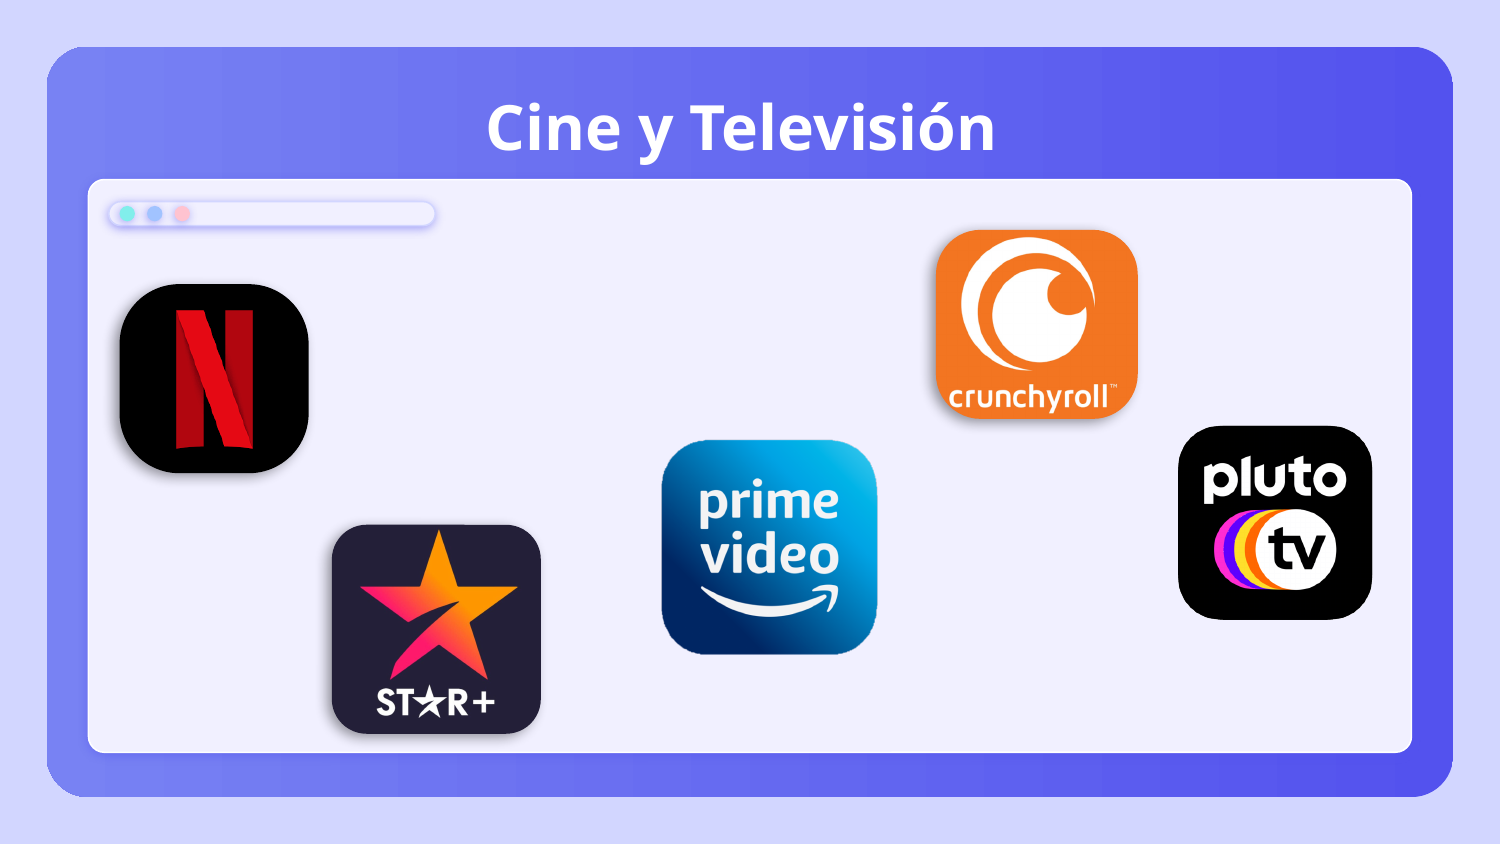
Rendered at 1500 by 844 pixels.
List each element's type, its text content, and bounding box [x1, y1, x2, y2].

picture [1171, 421, 1381, 628]
title Cine y Televisión [118, 72, 1382, 167]
picture [331, 524, 542, 734]
picture [655, 421, 885, 660]
picture [119, 283, 309, 474]
picture [935, 229, 1138, 420]
